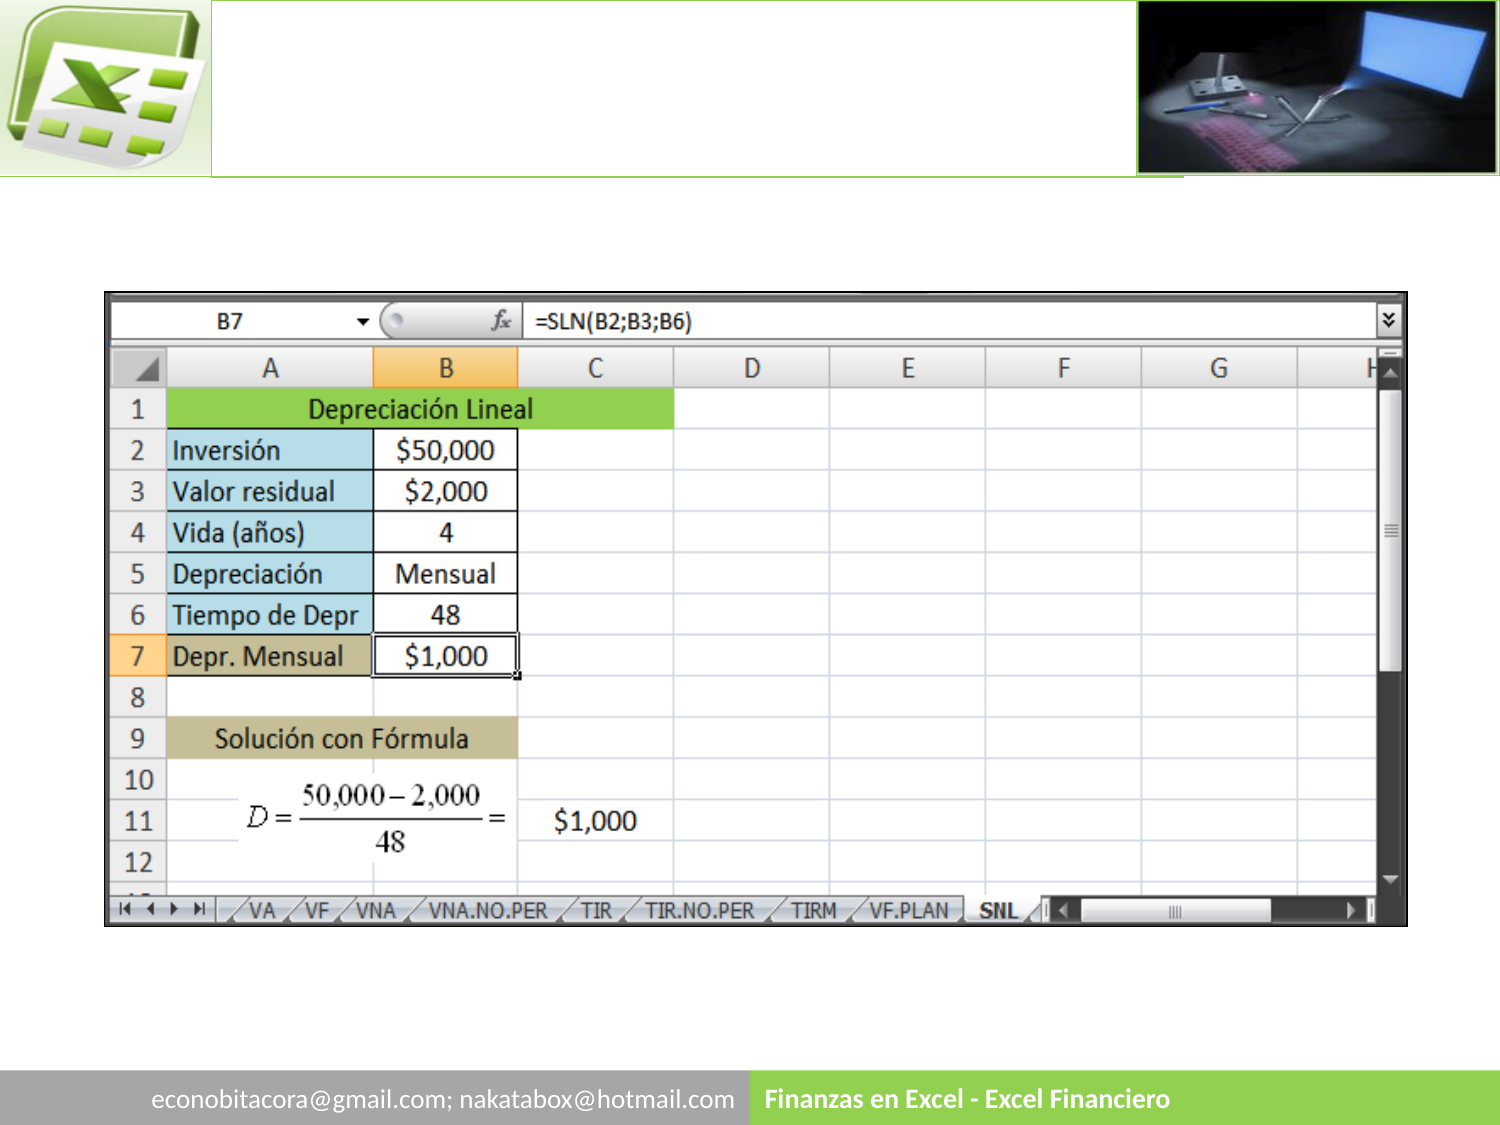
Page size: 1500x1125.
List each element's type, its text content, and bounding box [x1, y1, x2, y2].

text_box econobitacora@gmail.com; nakatabox@hotmail.com [0, 1070, 749, 1125]
picture [1136, 0, 1500, 177]
picture [105, 292, 1407, 926]
text_box Finanzas en Excel - Excel Financiero [749, 1070, 1500, 1125]
text_box [212, 0, 1134, 178]
picture [0, 0, 212, 177]
